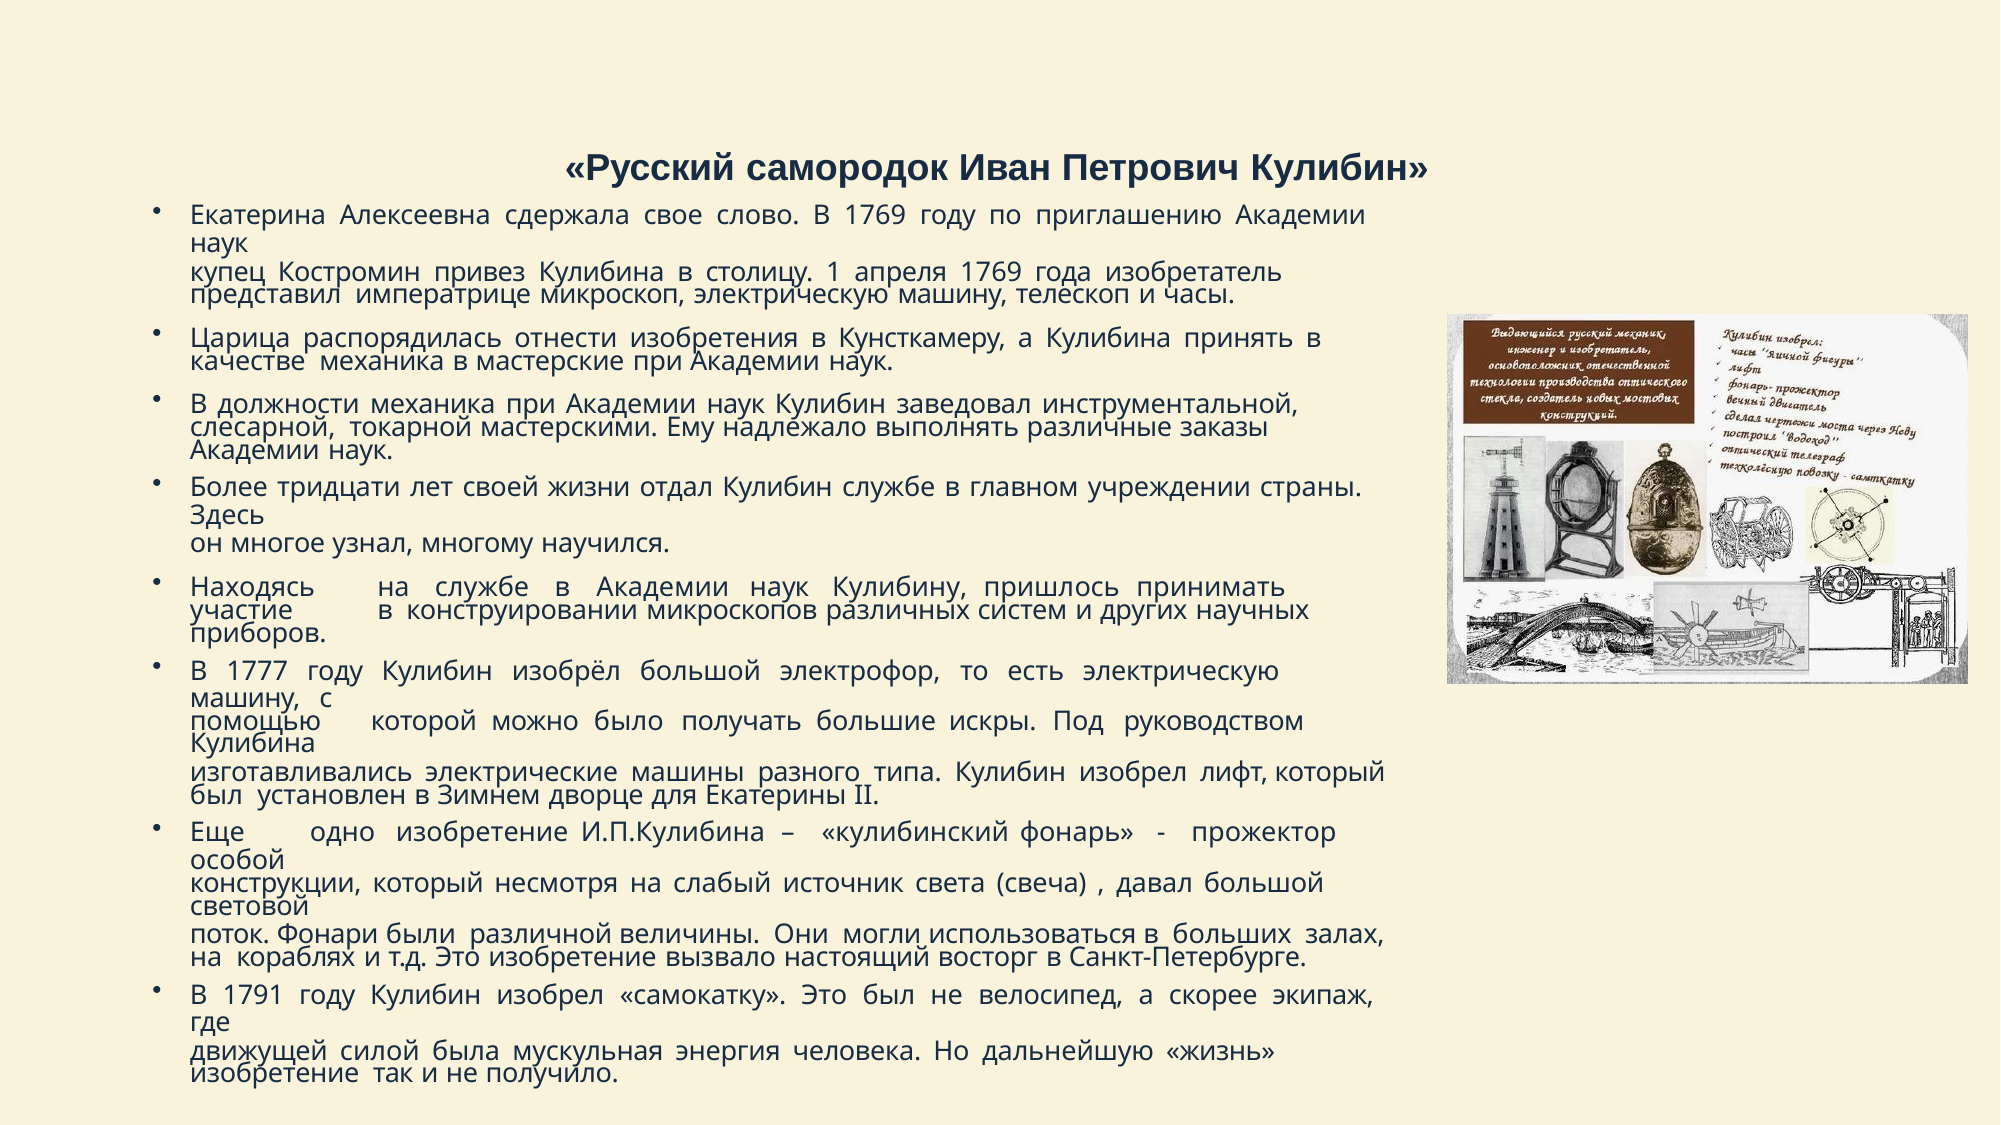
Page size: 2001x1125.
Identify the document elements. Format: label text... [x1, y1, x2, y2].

title «Русский самородок Иван Петрович Кулибин» [562, 140, 1437, 331]
text_box Екатерина Алексеевна сдержала свое слово. В 1769 году по приглашению Академии наук купец Костромин привез Кулибина в столицу. 1 апреля 1769 года изобретатель представил императрице микроскоп, электрическую машину, телескоп и часы. Царица распорядилась отнести изобретения в Кунсткамеру, а Кулибина принять в качестве механика в мастерские при Академии наук. В должности механика при Академии наук Кулибин заведовал инструментальной, слесарной, токарной мастерскими. Ему надлежало выполнять различные заказы Академии наук. Более тридцати лет своей жизни отдал Кулибин службе в главном учреждении страны. Здесь он многое узнал, многому научился. Находясь на службе в Академии наук Кулибину, пришлось принимать участие в конструировании микроскопов различных систем и других научных приборов. В 1777 году Кулибин изобрёл большой электрофор, то есть электрическую машину, с помощью которой можно было получать большие искры. Под руководством Кулибина изготавливались электрические машины разного типа. Кулибин изобрел лифт, который был установлен в Зимнем дворце для Екатерины II. Еще одно изобретение И.П.Кулибина – «кулибинский фонарь» - прожектор особой конструкции, который несмотря на слабый источник света (свеча) , давал большой световой поток. Фонари были различной величины. Они могли использоваться в больших залах, на кораблях и т.д. Это изобретение вызвало настоящий восторг в Санкт-Петербурге. В 1791 году Кулибин изобрел «самокатку». Это был не велосипед, а скорее экипаж, где движущей силой была мускульная энергия человека. Но дальнейшую «жизнь» изобретение так и не получило. [150, 200, 1402, 1088]
picture [1446, 314, 1968, 684]
